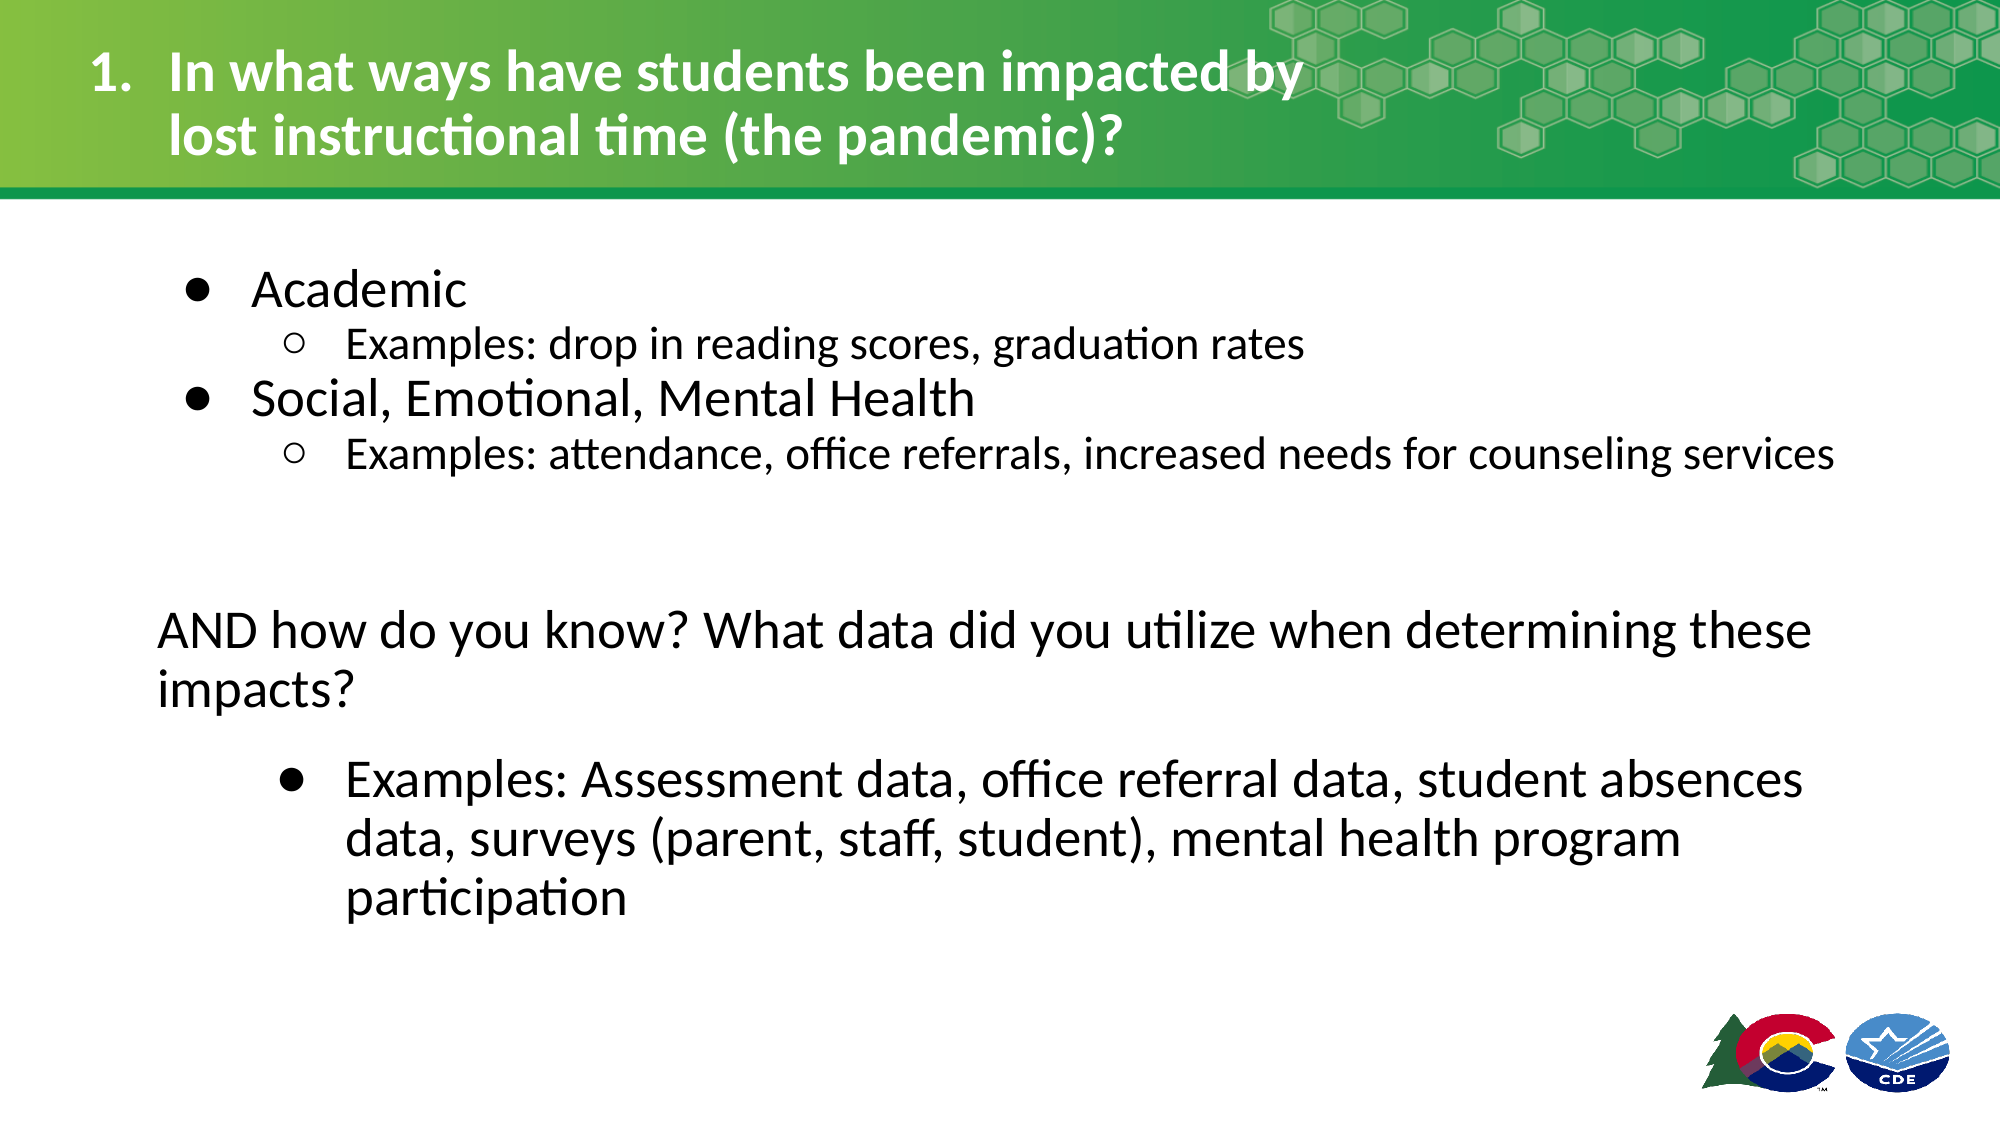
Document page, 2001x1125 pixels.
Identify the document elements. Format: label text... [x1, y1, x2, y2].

title In what ways have students been impacted by lost instructional time (the pandemic)? [48, 20, 1379, 145]
list Academic Examples: drop in reading scores, graduation rates Social, Emotional, Mental Health Examples: attendance, office referrals, increased needs for counseling services AND how do you know? What data did you utilize when determining these impacts? Examples: Assessment data, office referral data, student absences data, surveys (parent, staff, student), mental health program participation [137, 239, 1863, 1002]
picture [0, 0, 2000, 200]
picture [1700, 1012, 1950, 1093]
